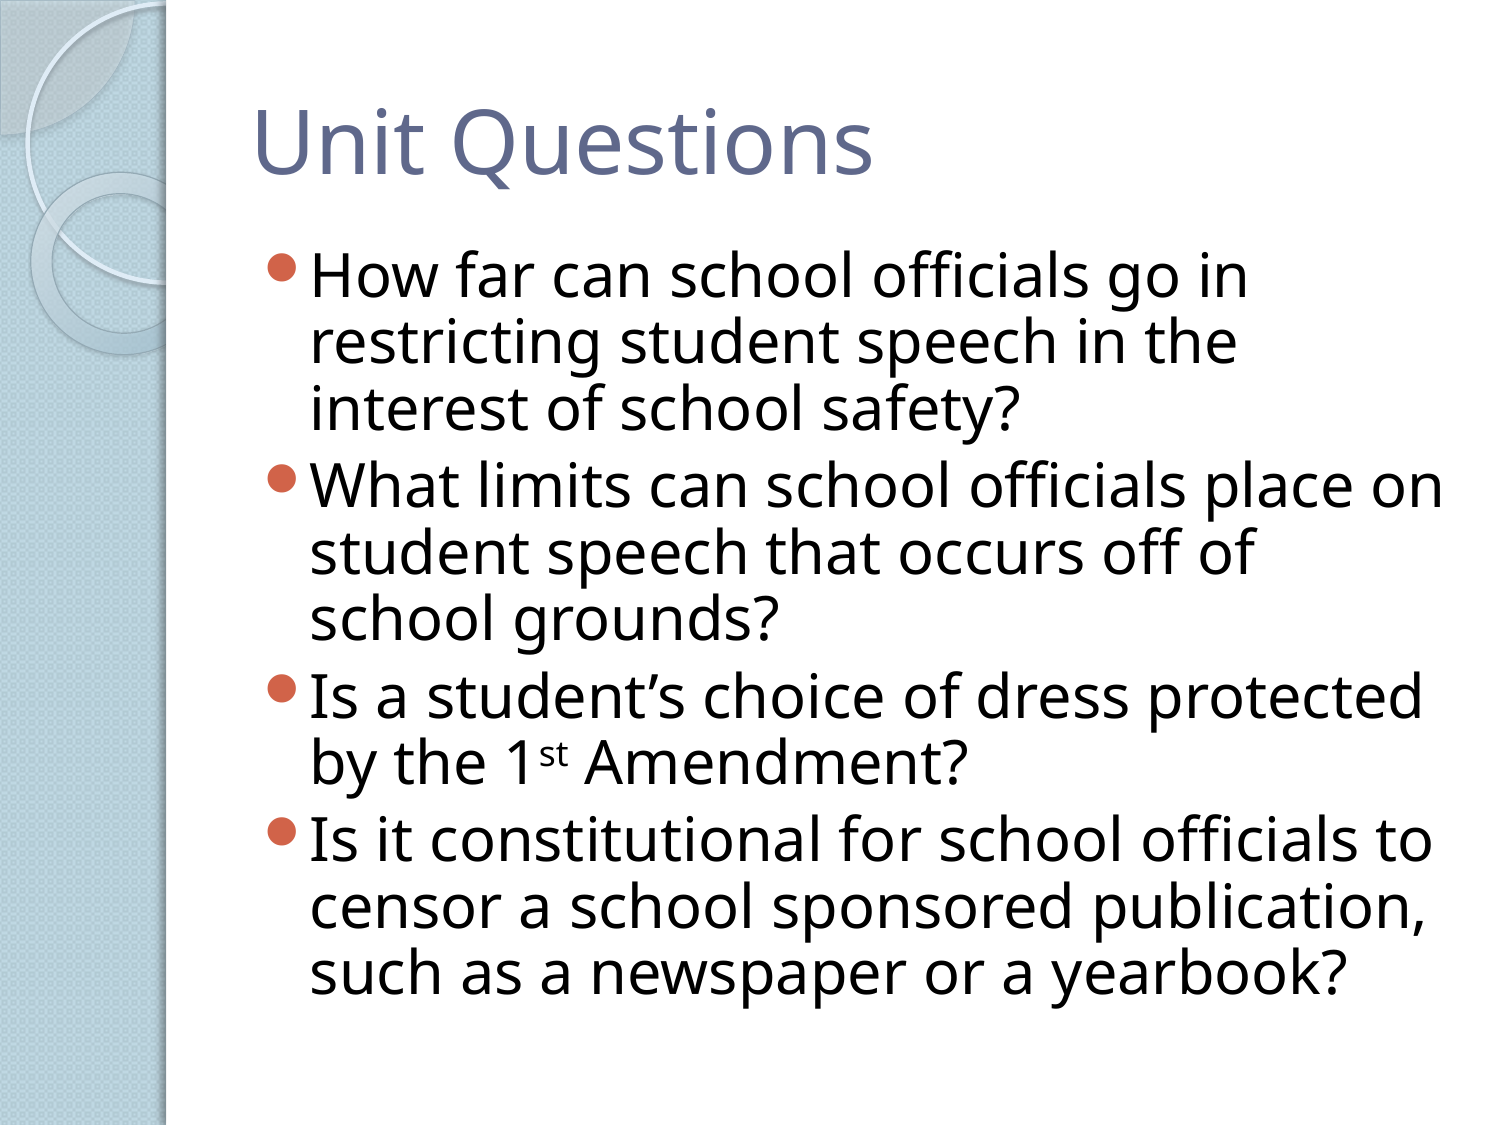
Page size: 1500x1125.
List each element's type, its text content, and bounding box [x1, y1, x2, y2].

title Unit Questions [235, 45, 1466, 233]
list How far can school officials go in restricting student speech in the interest of school safety? What limits can school officials place on student speech that occurs off of school grounds? Is a student’s choice of dress protected by the 1st Amendment? Is it constitutional for school officials to censor a school sponsored publication, such as a newspaper or a yearbook? [235, 237, 1466, 1025]
